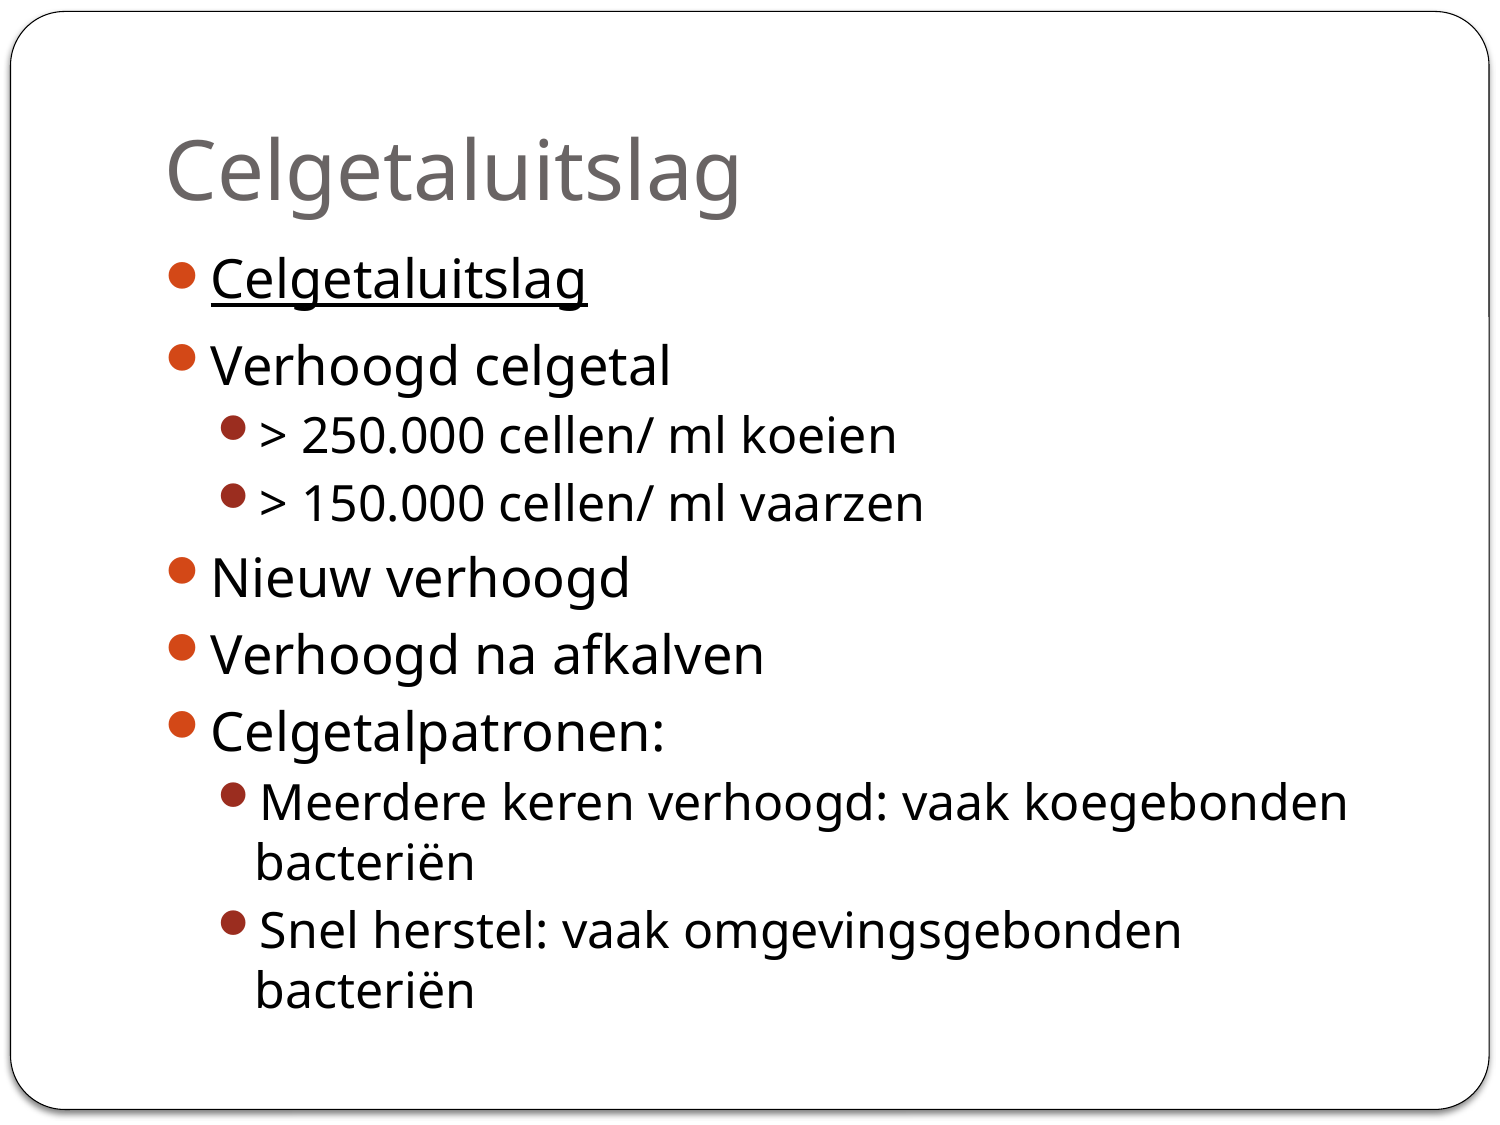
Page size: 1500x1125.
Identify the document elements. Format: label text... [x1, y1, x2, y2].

title Celgetaluitslag [150, 45, 1425, 233]
list Celgetaluitslag Verhoogd celgetal > 250.000 cellen/ ml koeien > 150.000 cellen/ ml vaarzen Nieuw verhoogd Verhoogd na afkalven Celgetalpatronen: Meerdere keren verhoogd: vaak koegebonden bacteriën Snel herstel: vaak omgevingsgebonden bacteriën [150, 237, 1425, 988]
